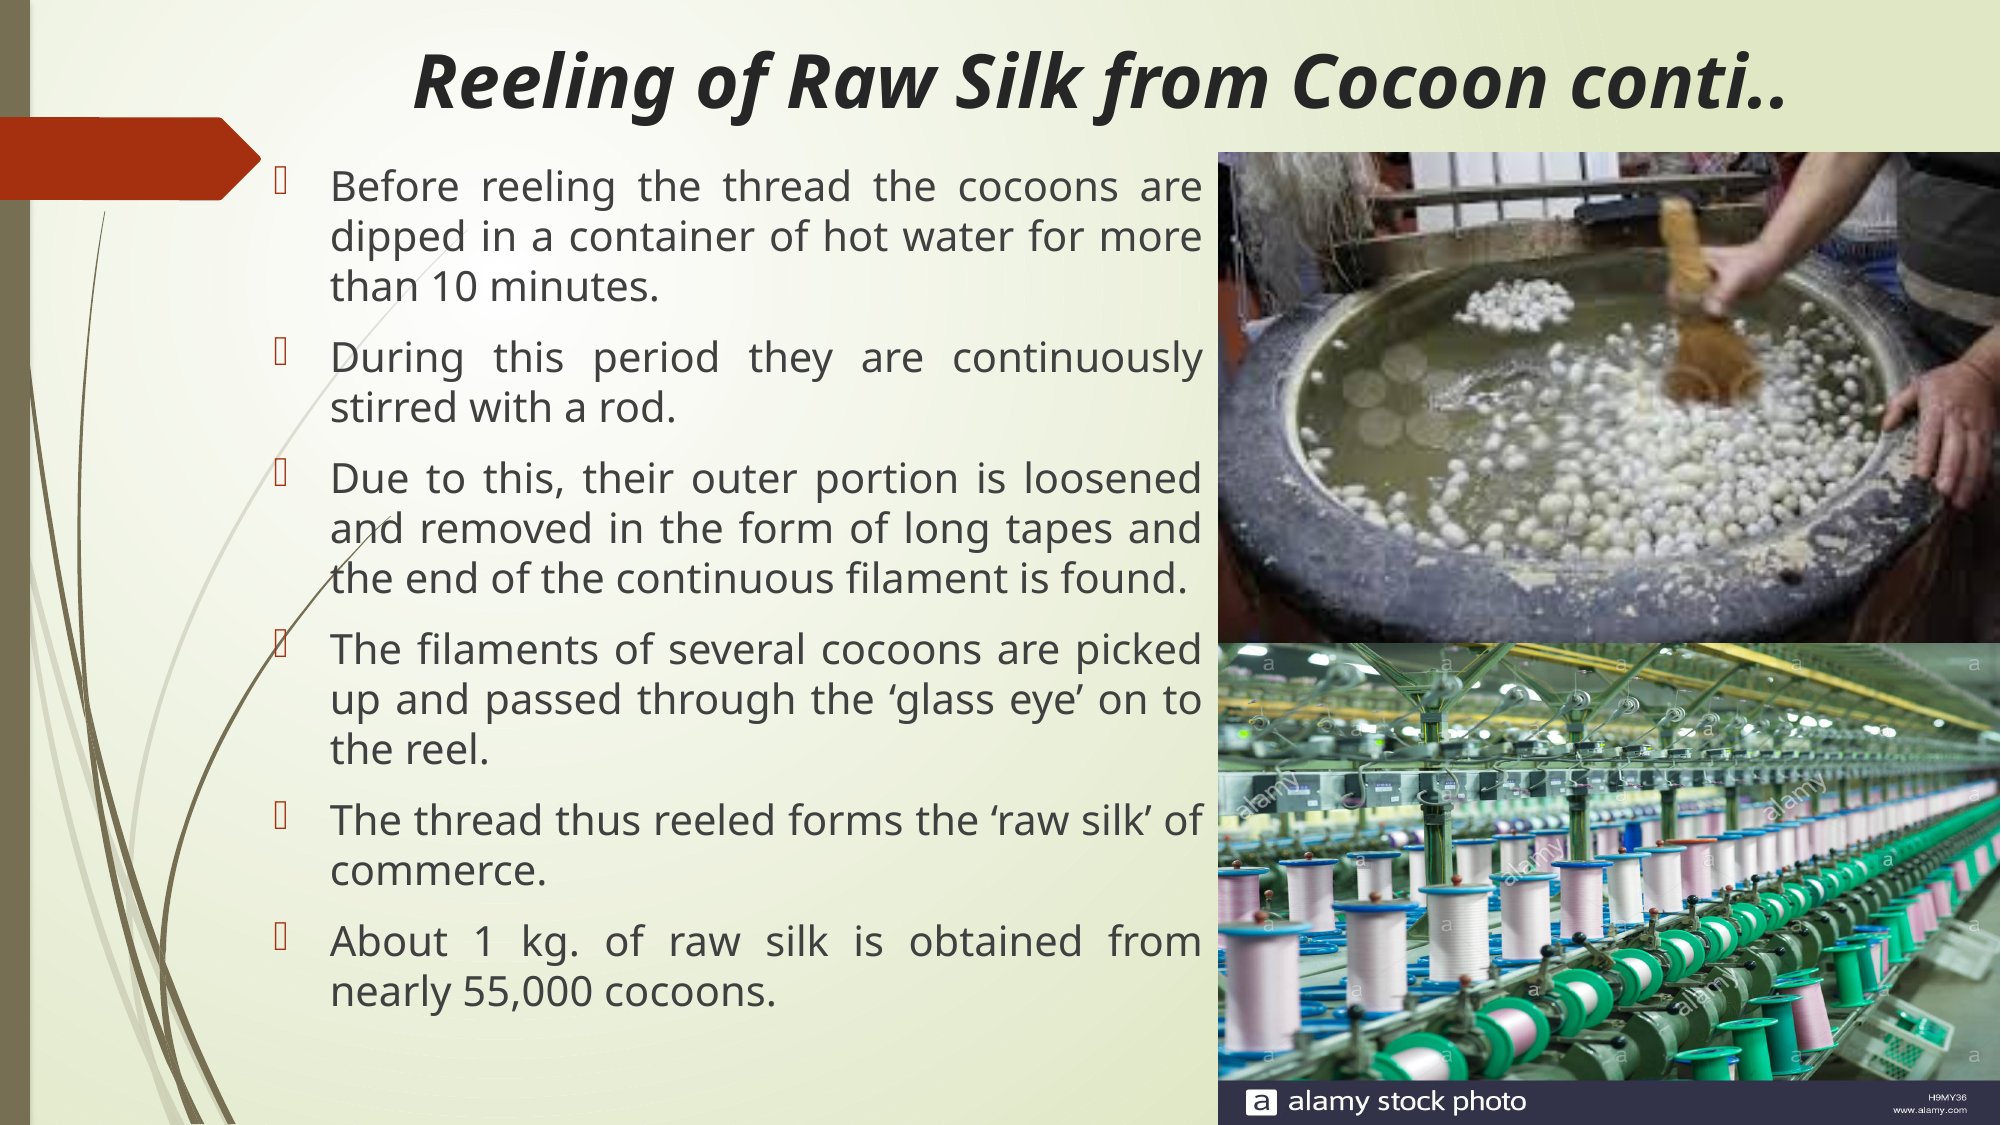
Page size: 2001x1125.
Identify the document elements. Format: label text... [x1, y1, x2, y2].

picture [1218, 152, 2000, 1125]
list Before reeling the thread the cocoons are dipped in a container of hot water for more than 10 minutes. During this period they are continuously stirred with a rod. Due to this, their outer portion is loosened and removed in the form of long tapes and the end of the continuous filament is found. The filaments of several cocoons are picked up and passed through the ‘glass eye’ on to the reel. The thread thus reeled forms the ‘raw silk’ of commerce. About 1 kg. of raw silk is obtained from nearly 55,000 cocoons. [258, 152, 1218, 1125]
title Reeling of Raw Silk from Cocoon conti.. [397, 26, 1860, 152]
